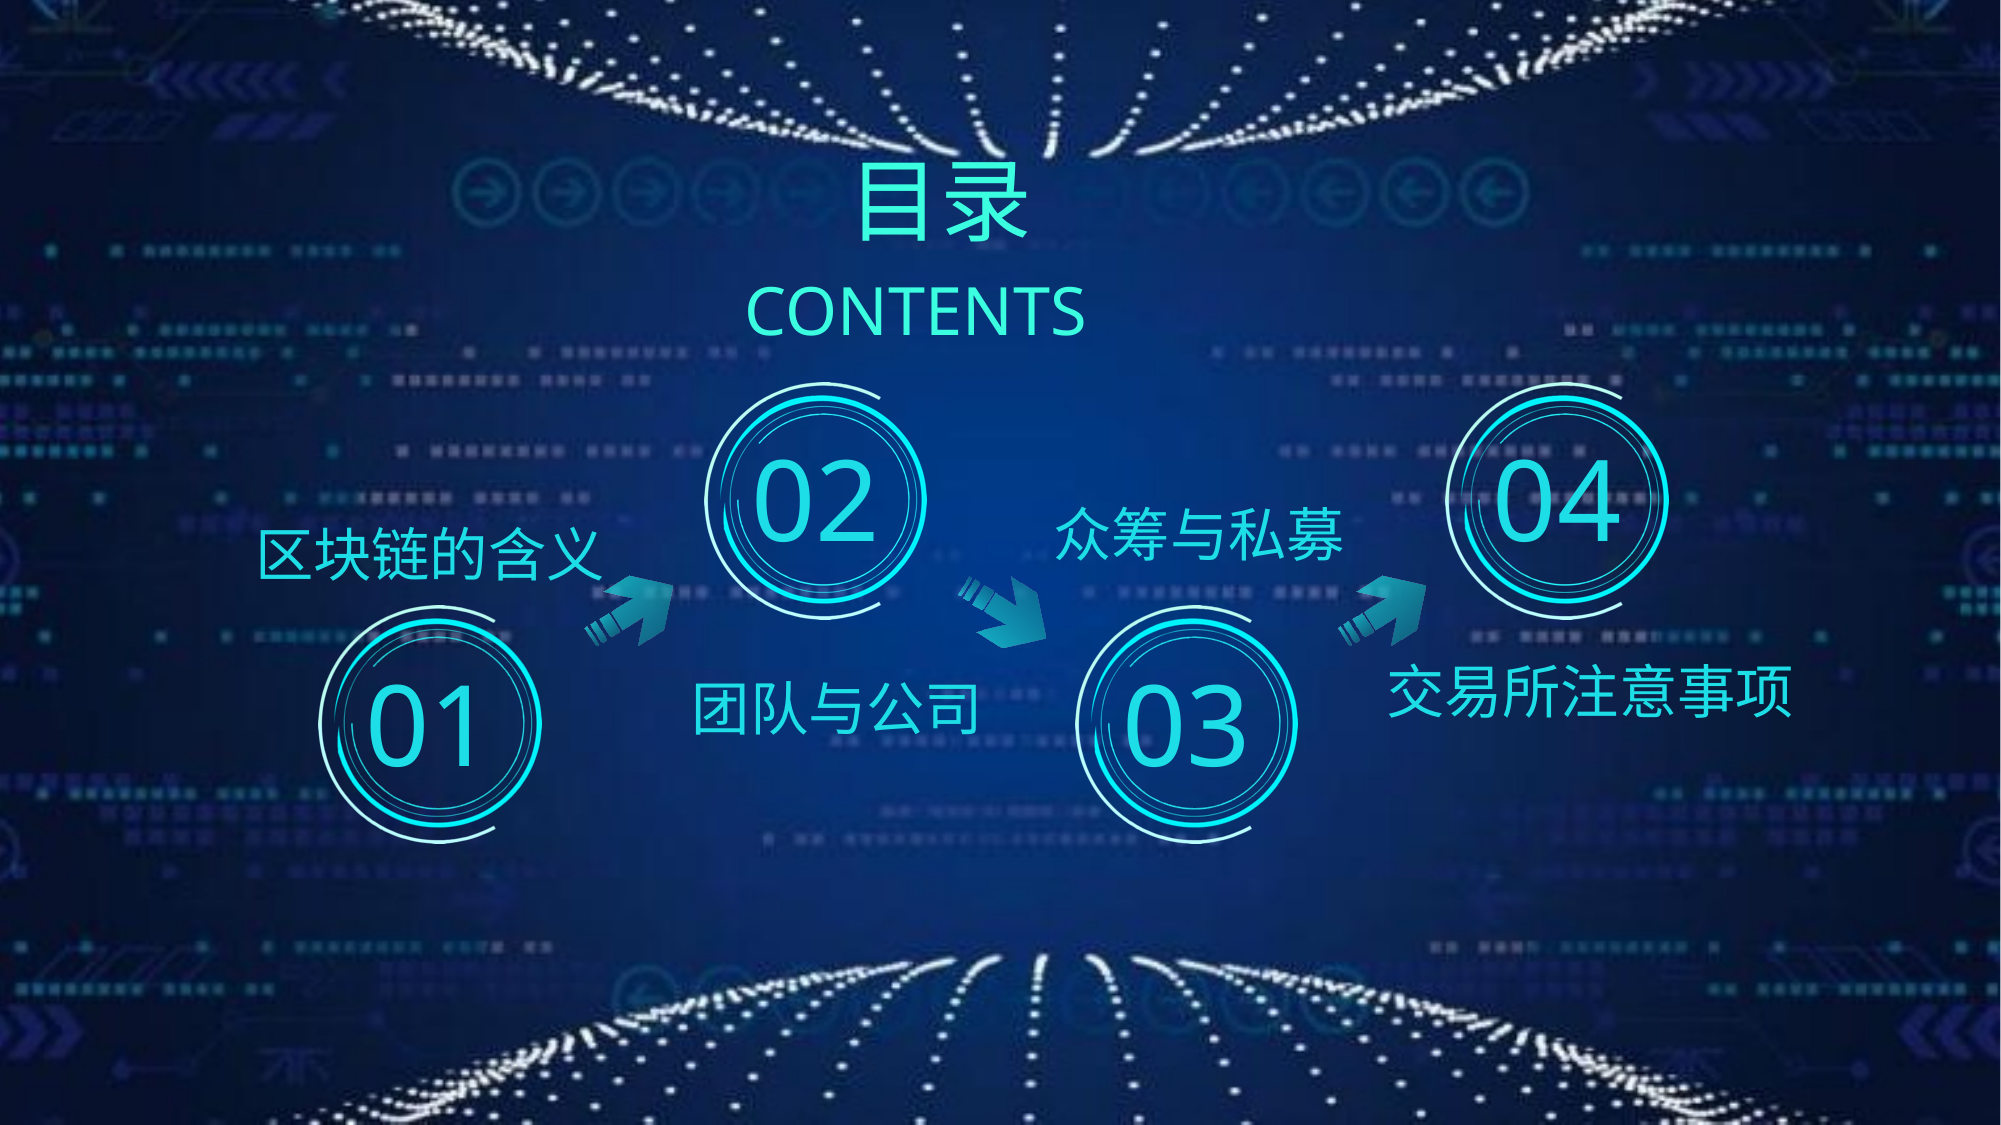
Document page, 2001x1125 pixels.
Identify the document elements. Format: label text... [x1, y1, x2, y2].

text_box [1352, 562, 1418, 660]
text_box 众筹与私募 [1025, 491, 1374, 576]
picture [0, 0, 2001, 1125]
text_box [1074, 605, 1298, 844]
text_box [729, 134, 1307, 358]
text_box 区块链的含义 [203, 510, 657, 596]
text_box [599, 562, 664, 660]
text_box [1445, 381, 1669, 621]
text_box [318, 605, 542, 844]
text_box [972, 562, 1038, 660]
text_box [703, 381, 927, 621]
text_box 交易所注意事项 [1351, 647, 1829, 733]
text_box 团队与公司 [656, 664, 1019, 750]
